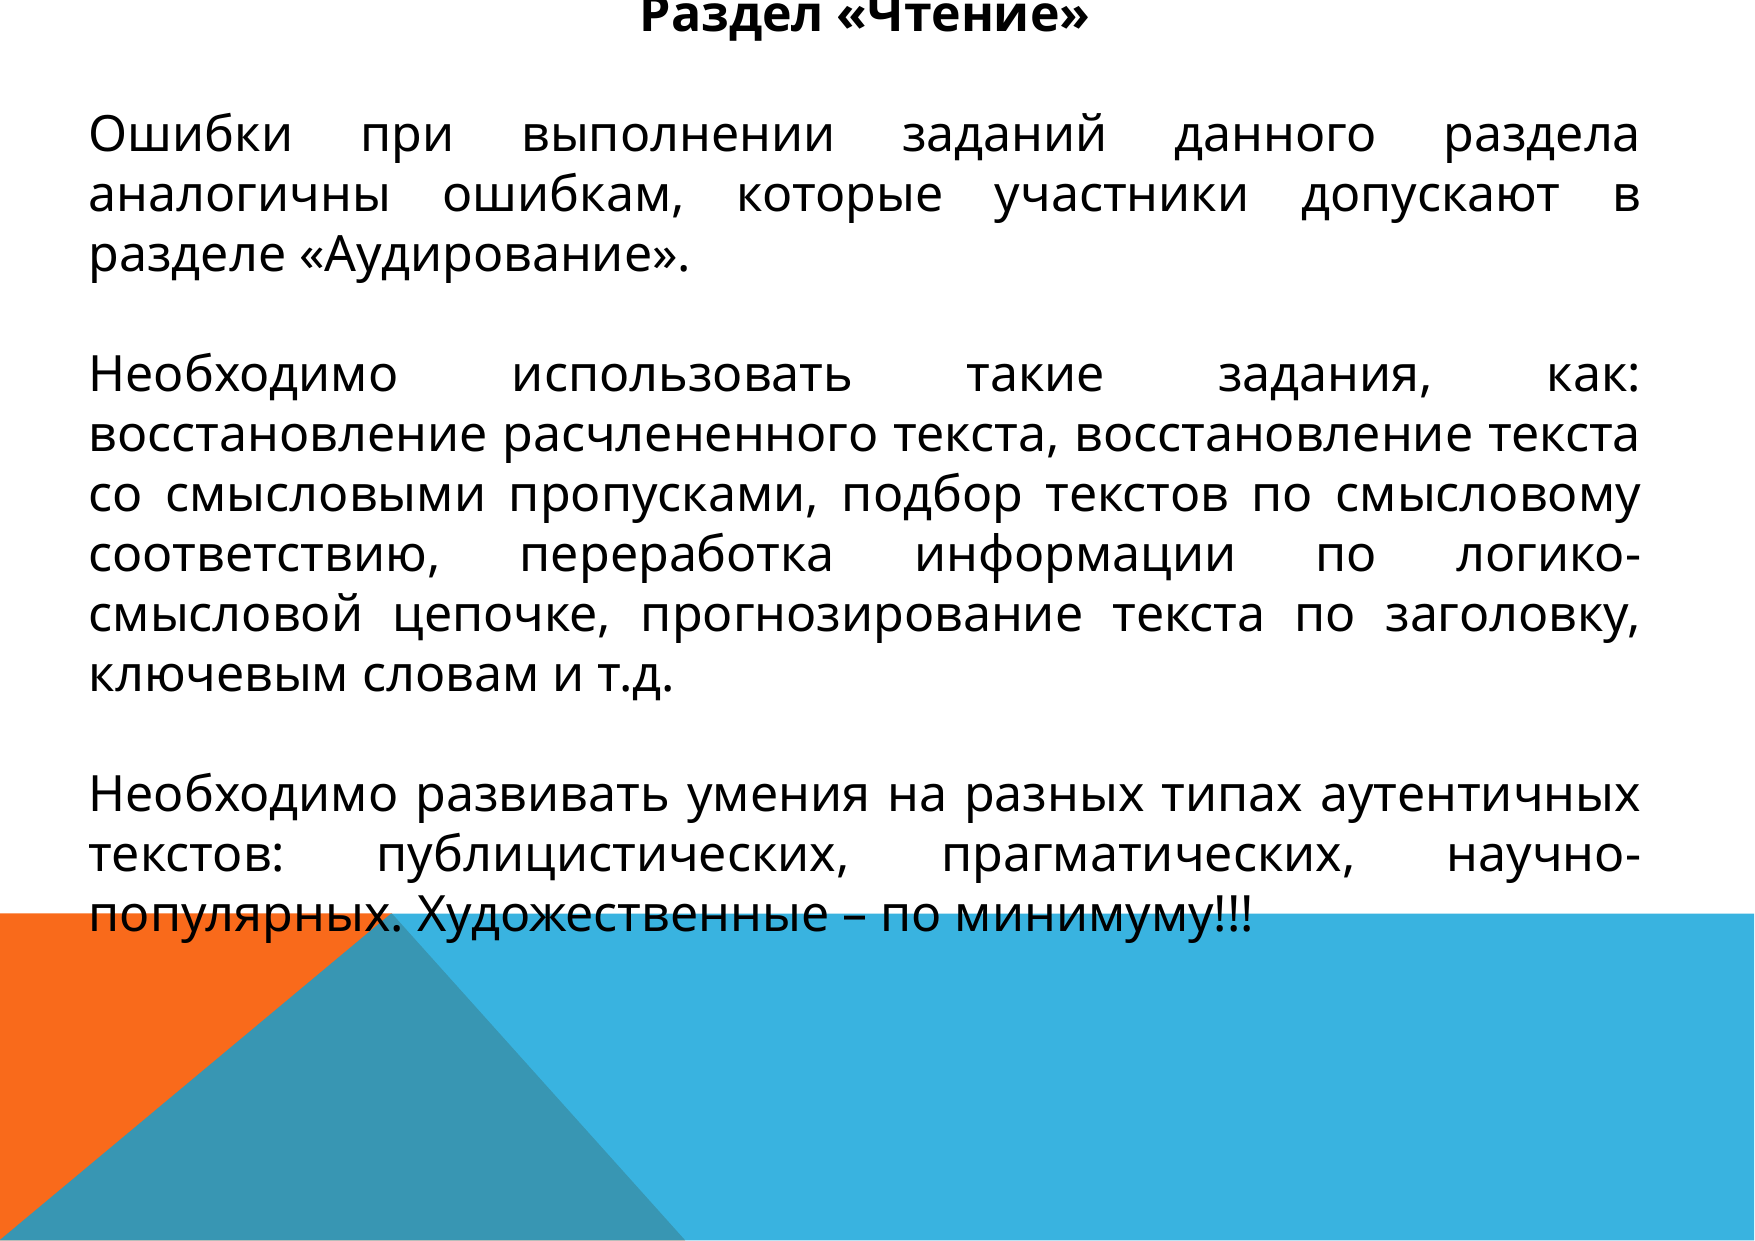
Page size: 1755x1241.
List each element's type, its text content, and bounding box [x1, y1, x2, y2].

text_box Раздел «Чтение» Ошибки при выполнении заданий данного раздела аналогичны ошибкам, которые участники допускают в разделе «Аудирование». Необходимо использовать такие задания, как: восстановление расчлененного текста, восстановление текста со смысловыми пропусками, подбор текстов по смысловому соответствию, переработка информации по логико-смысловой цепочке, прогнозирование текста по заголовку, ключевым словам и т.д. Необходимо развивать умения на разных типах аутентичных текстов: публицистических, прагматических, научно-популярных. Художественные – по минимуму!!! [73, 0, 1657, 1009]
